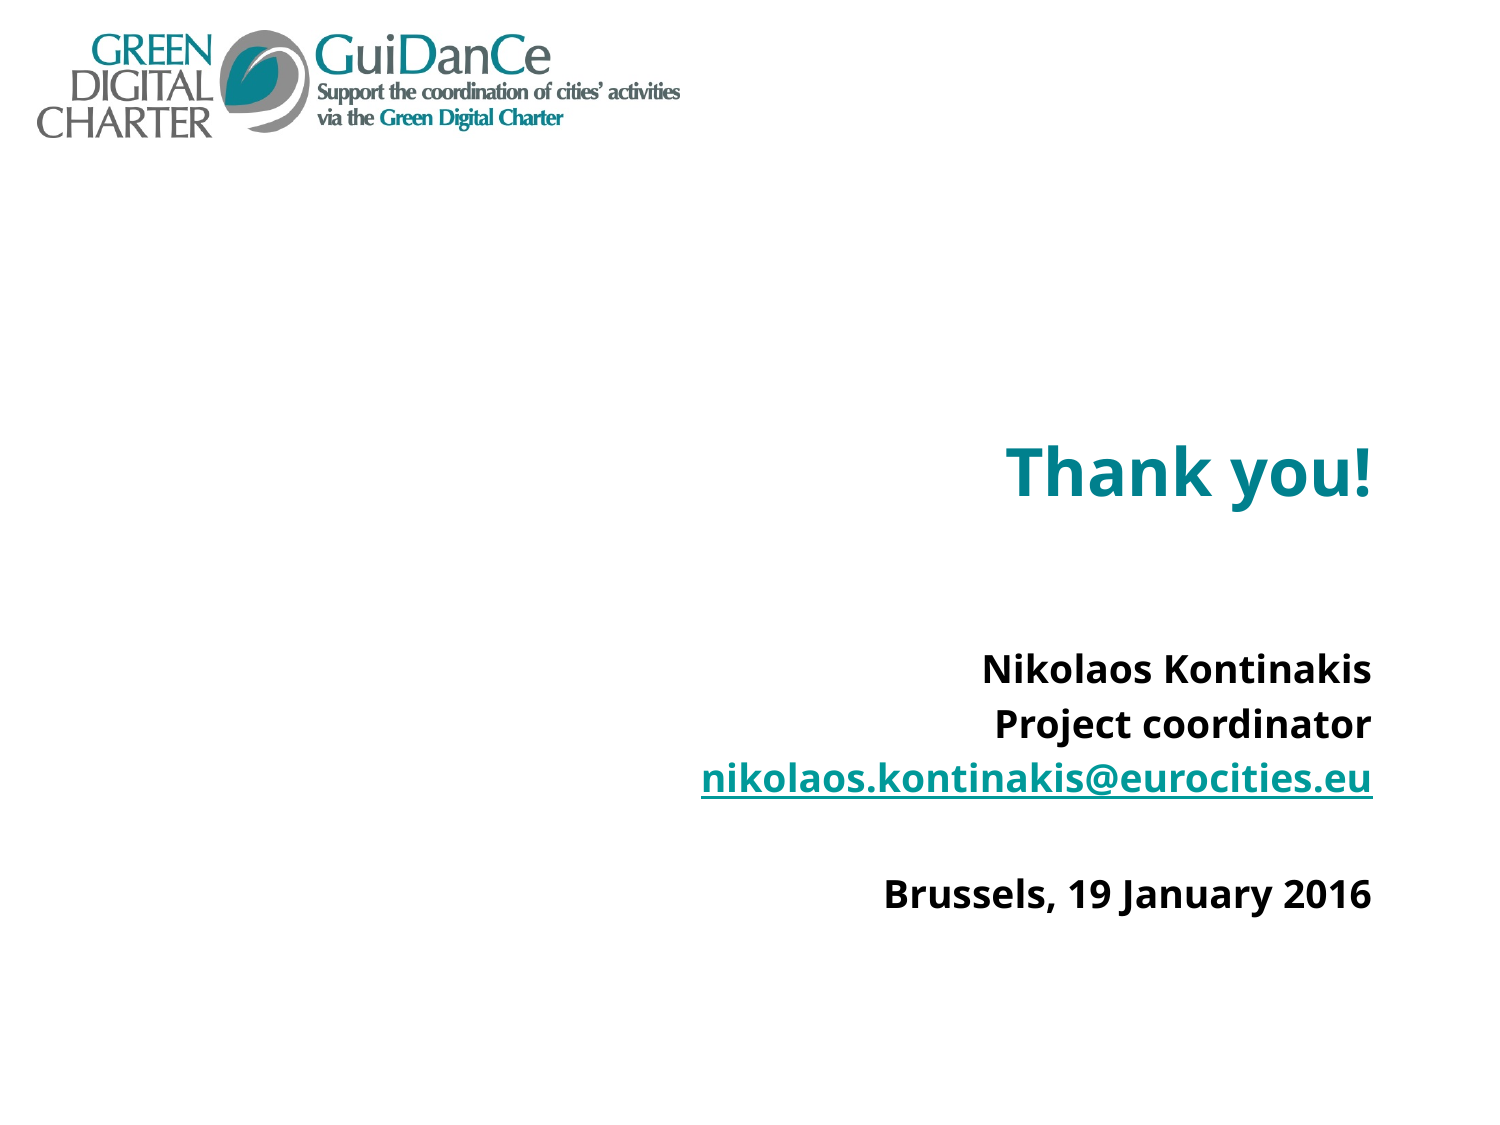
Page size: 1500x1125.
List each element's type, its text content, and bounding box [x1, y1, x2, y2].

subtitle Nikolaos Kontinakis Project coordinator nikolaos.kontinakis@eurocities.eu Brussels, 19 January 2016 [337, 637, 1388, 925]
picture [37, 30, 680, 138]
title Thank you! [112, 349, 1388, 591]
